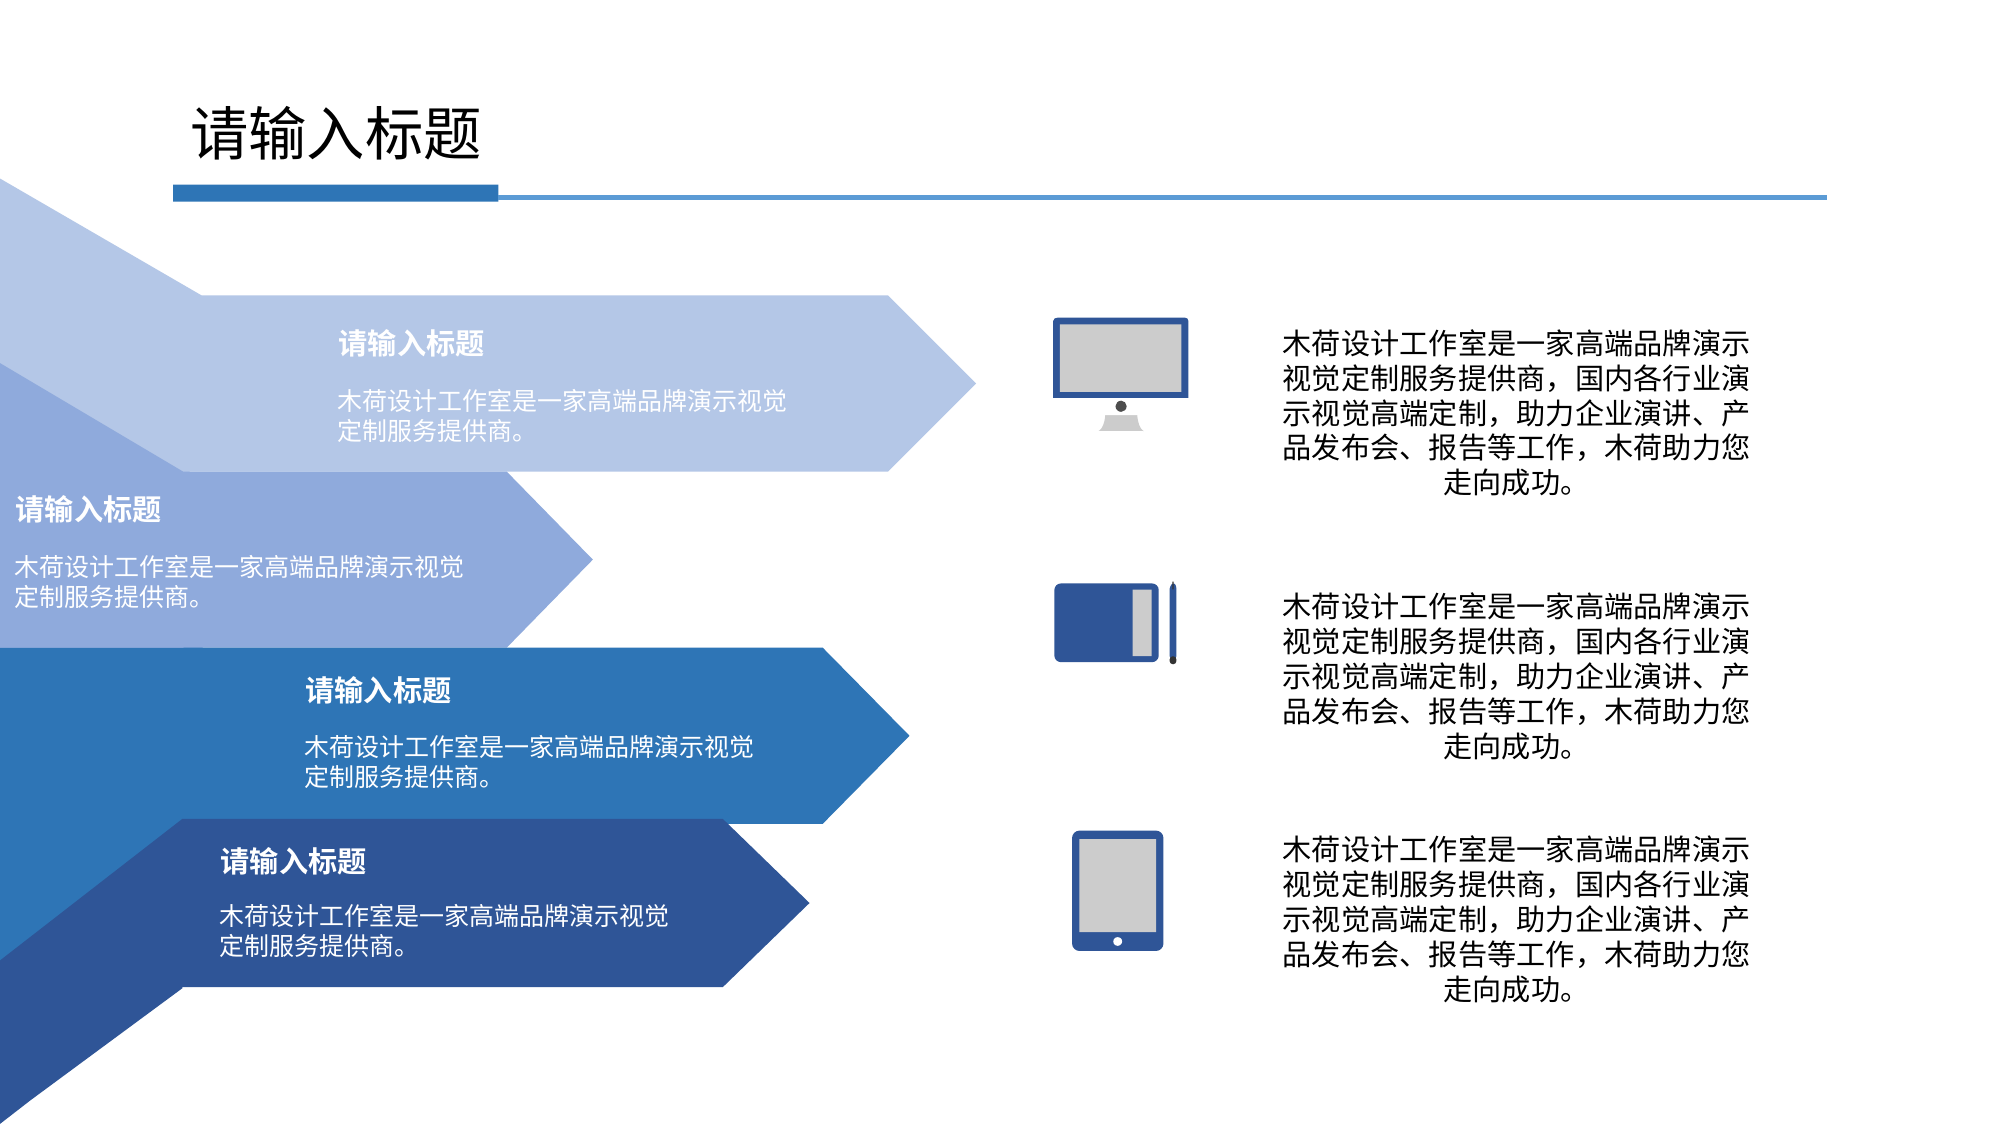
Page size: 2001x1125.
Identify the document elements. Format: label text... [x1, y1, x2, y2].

text_box 木荷设计工作室是一家高端品牌演示视觉定制服务提供商，国内各行业演示视觉高端定制，助力企业演讲、产品发布会、报告等工作，木荷助力您走向成功。 [1265, 317, 1769, 508]
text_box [0, 818, 810, 1125]
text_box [0, 647, 910, 1053]
text_box 木荷设计工作室是一家高端品牌演示视觉定制服务提供商，国内各行业演示视觉高端定制，助力企业演讲、产品发布会、报告等工作，木荷助力您走向成功。 [1265, 823, 1769, 1014]
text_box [0, 363, 593, 647]
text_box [0, 177, 977, 583]
text_box 请输入标题 [175, 90, 497, 175]
text_box 木荷设计工作室是一家高端品牌演示视觉定制服务提供商，国内各行业演示视觉高端定制，助力企业演讲、产品发布会、报告等工作，木荷助力您走向成功。 [1265, 581, 1769, 771]
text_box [1053, 317, 1189, 435]
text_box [173, 184, 1827, 202]
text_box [1072, 830, 1164, 951]
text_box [1054, 581, 1177, 665]
